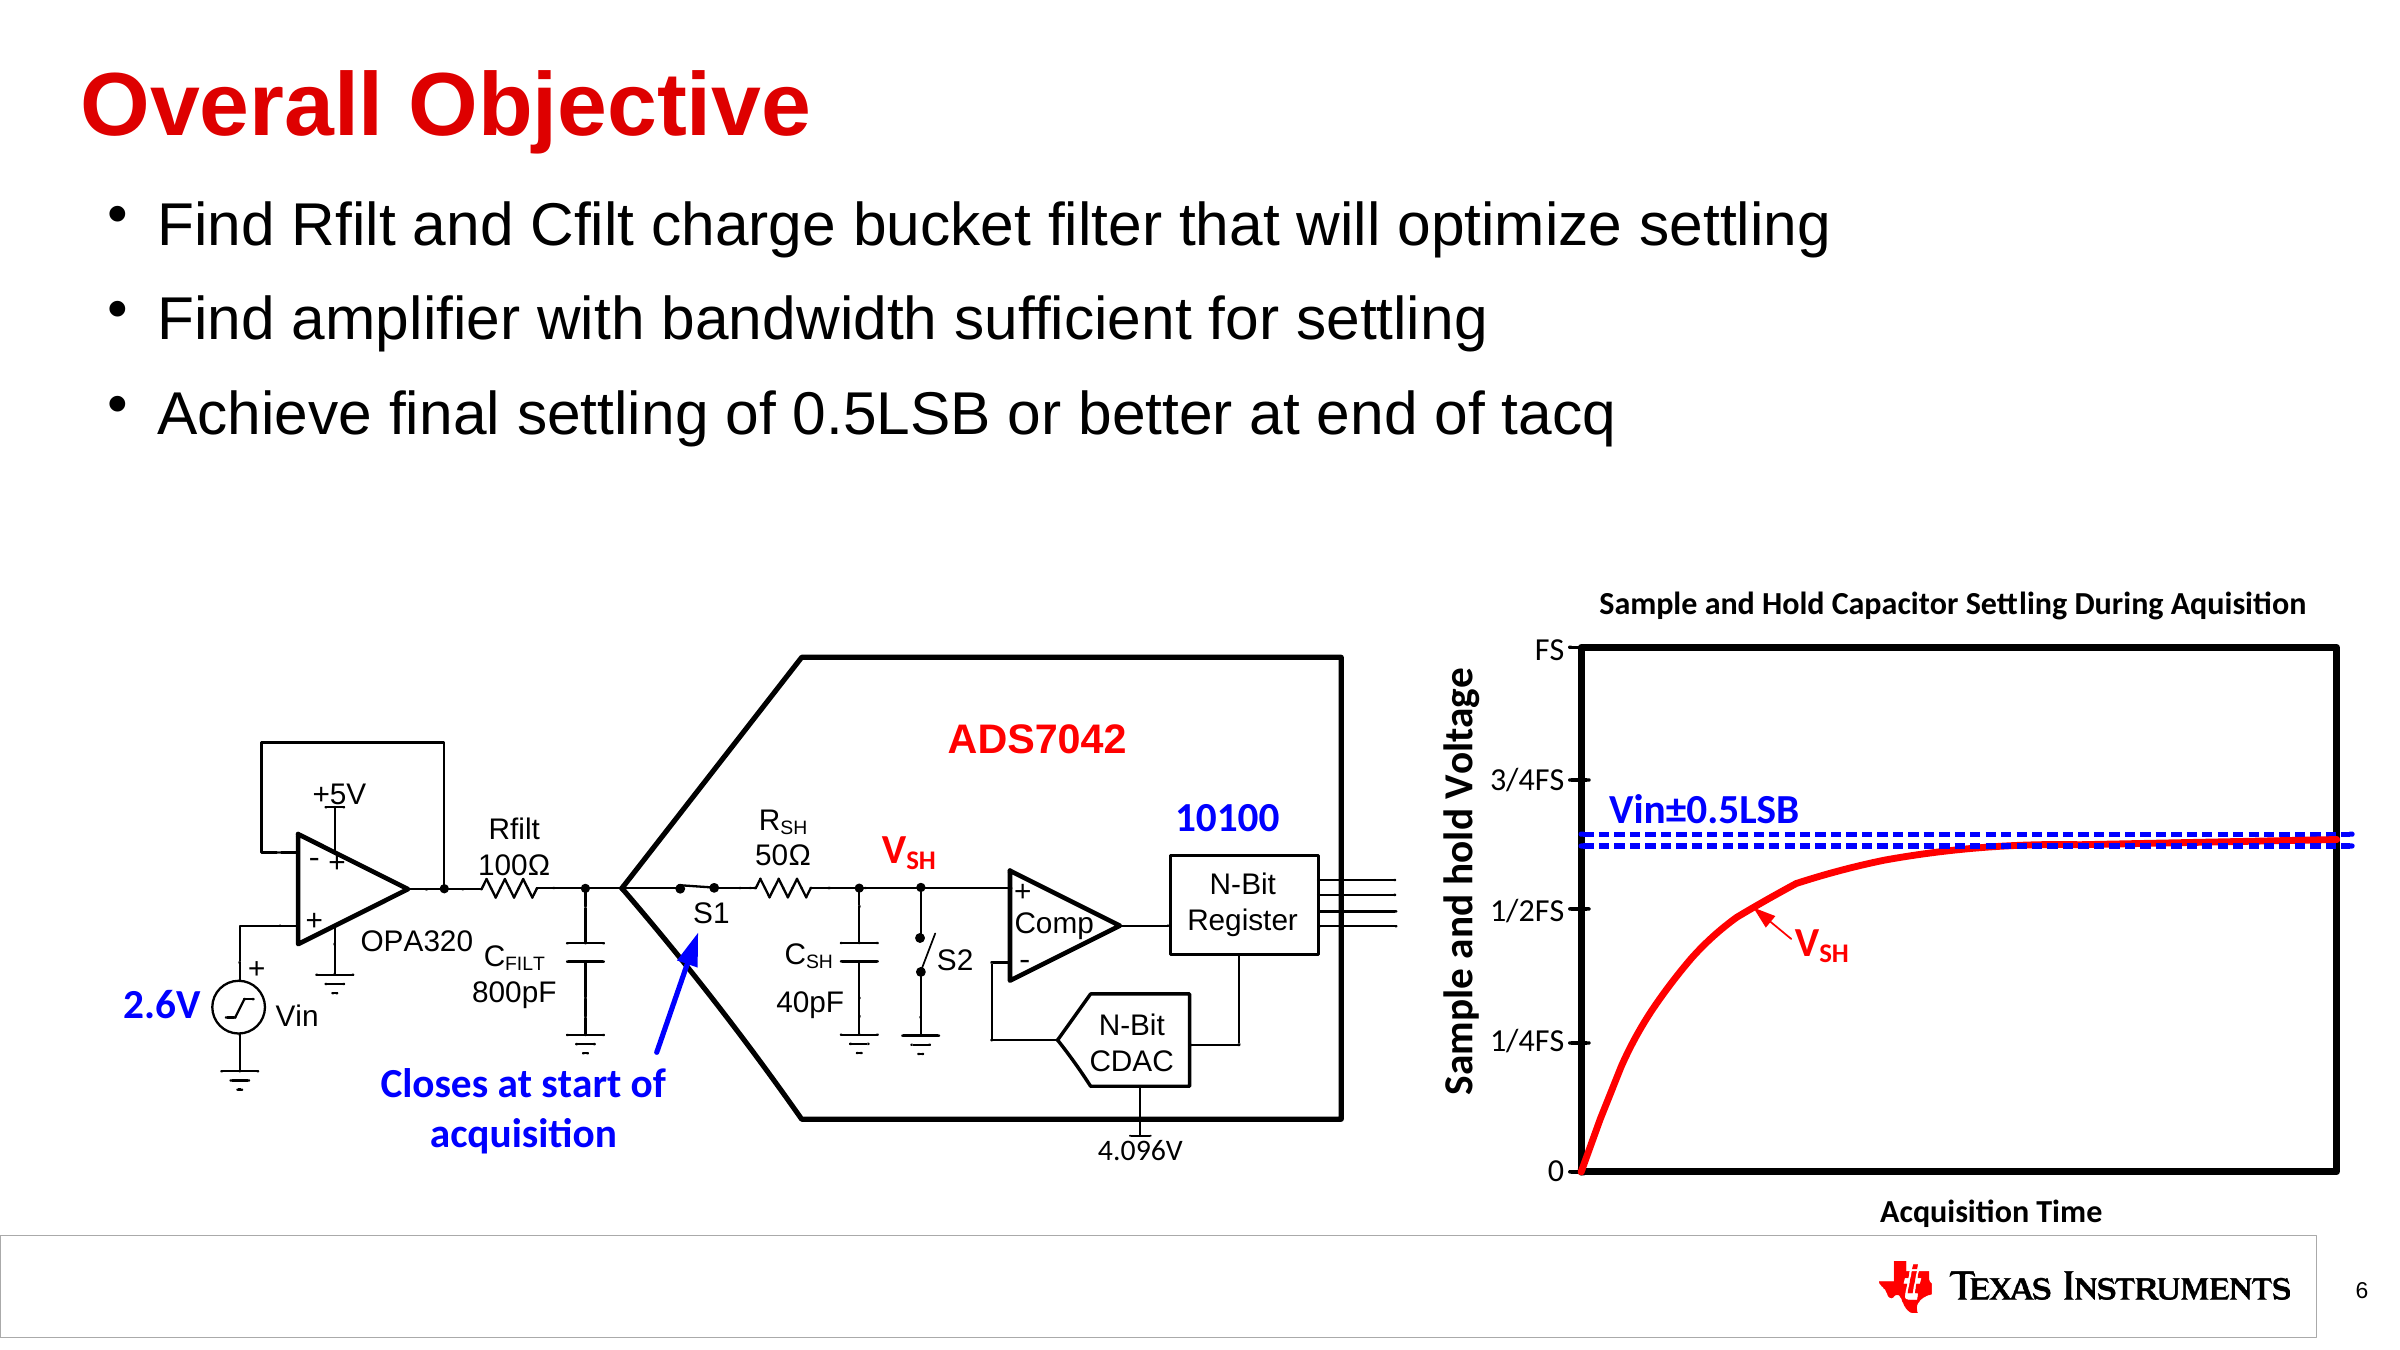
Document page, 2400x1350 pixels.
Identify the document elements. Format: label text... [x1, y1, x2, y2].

picture [1879, 1261, 2290, 1265]
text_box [99, 572, 2358, 1251]
list Find Rfilt and Cfilt charge bucket filter that will optimize settling Find amplifier with bandwidth sufficient for settling Achieve final settling of 0.5LSB or better at end of tacq [87, 174, 2311, 532]
slide_number 6 [1828, 1265, 2389, 1307]
picture [1879, 1307, 2290, 1313]
title Overall Objective [60, 27, 2282, 189]
